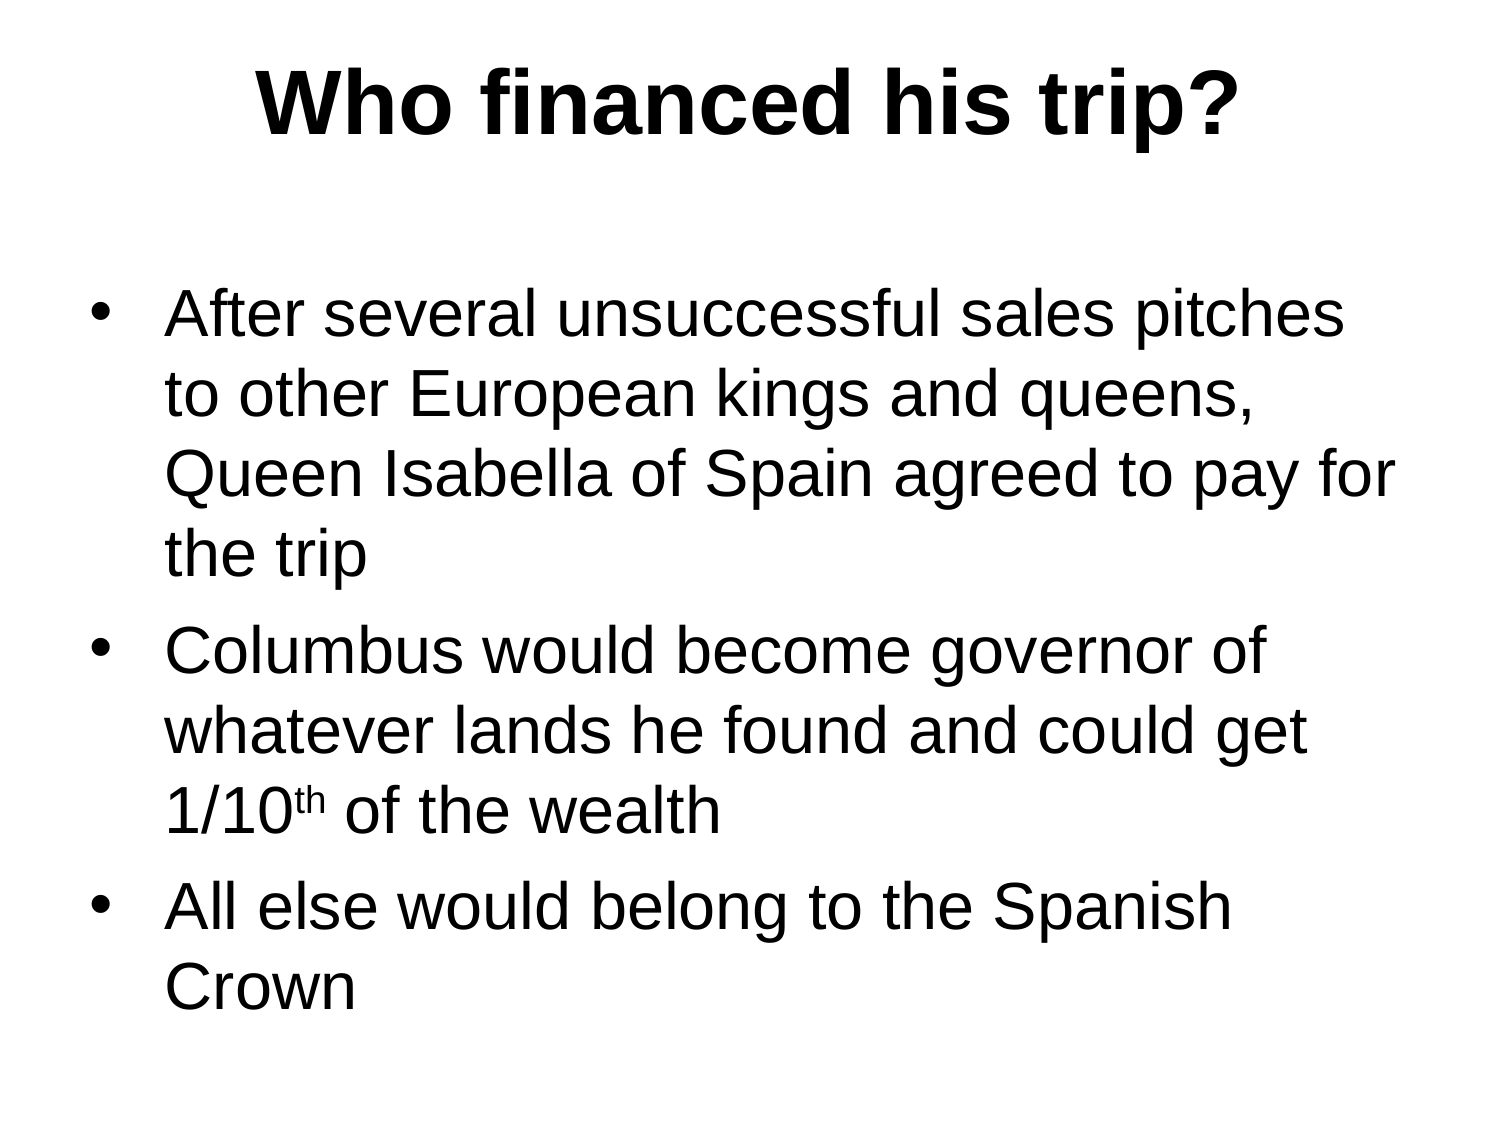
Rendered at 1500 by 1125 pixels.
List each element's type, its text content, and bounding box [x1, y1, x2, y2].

list After several unsuccessful sales pitches to other European kings and queens, Queen Isabella of Spain agreed to pay for the trip Columbus would become governor of whatever lands he found and could get 1/10th of the wealth All else would belong to the Spanish Crown [75, 262, 1425, 1005]
title Who financed his trip? [75, 75, 1425, 230]
